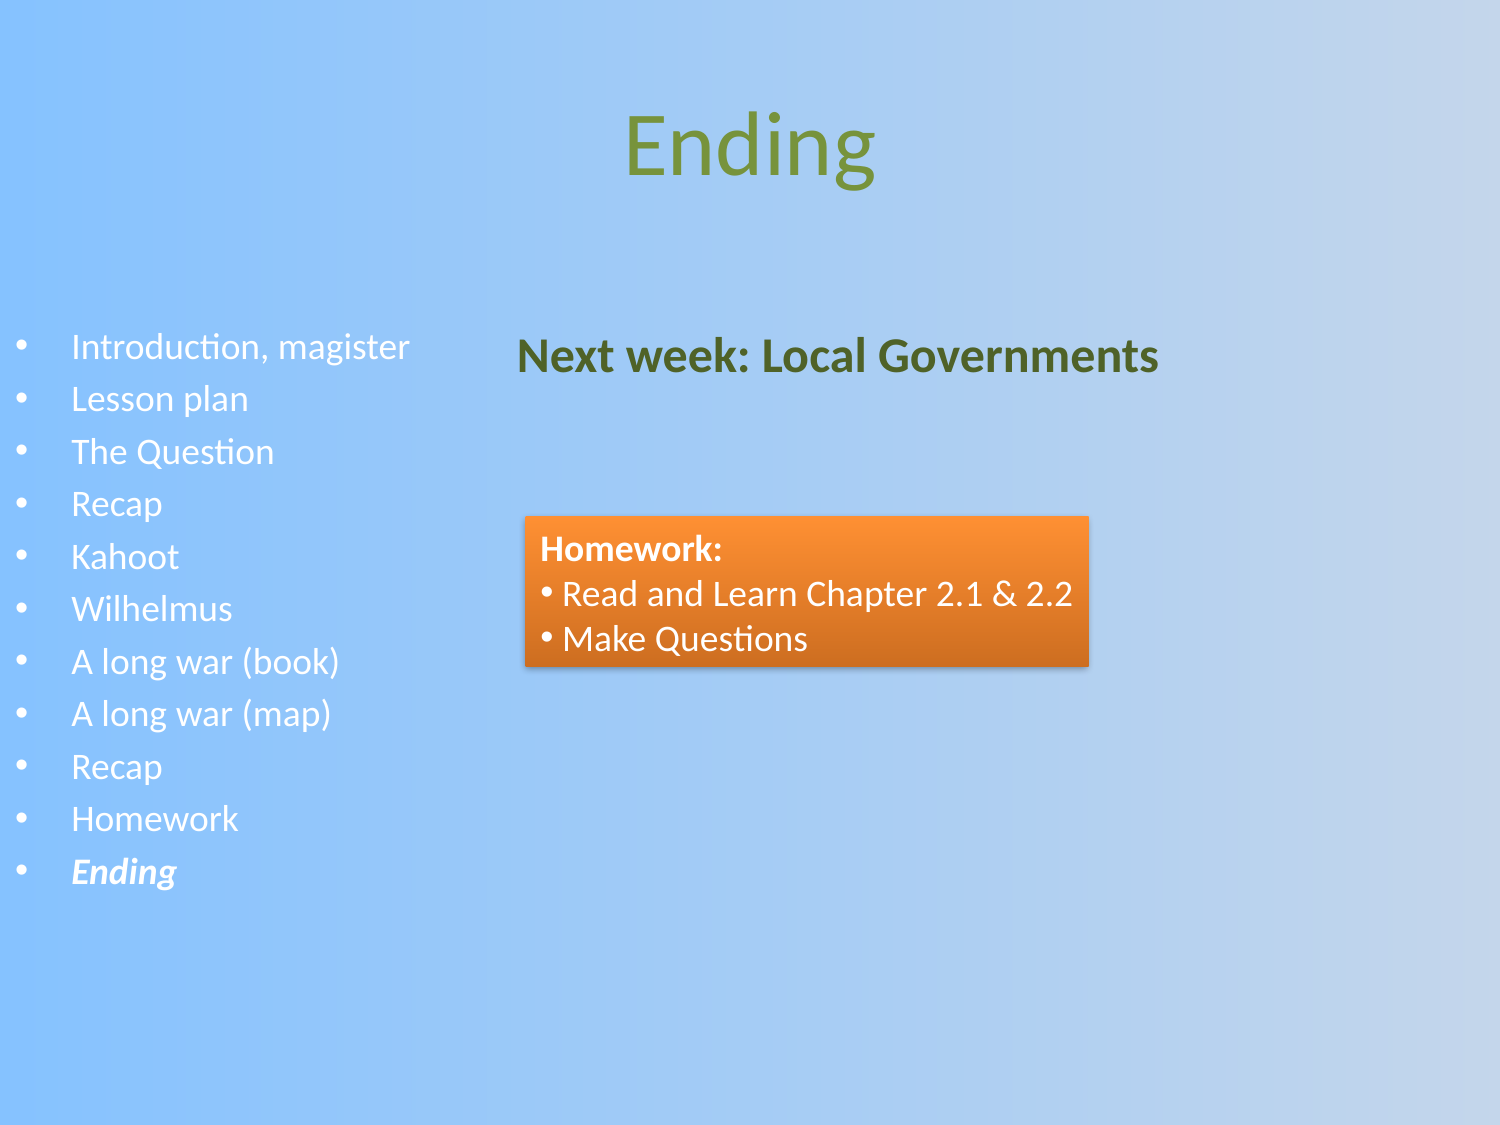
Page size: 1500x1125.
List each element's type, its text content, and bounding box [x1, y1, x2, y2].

list Next week: Local Governments [501, 314, 1500, 587]
text_box Homework: Read and Learn Chapter 2.1 & 2.2 Make Questions [525, 587, 1089, 667]
text_box Introduction, magister Lesson plan The Question Recap Kahoot Wilhelmus A long war (book) A long war (map) Recap Homework Ending [0, 314, 473, 1057]
title Ending [75, 45, 1425, 233]
